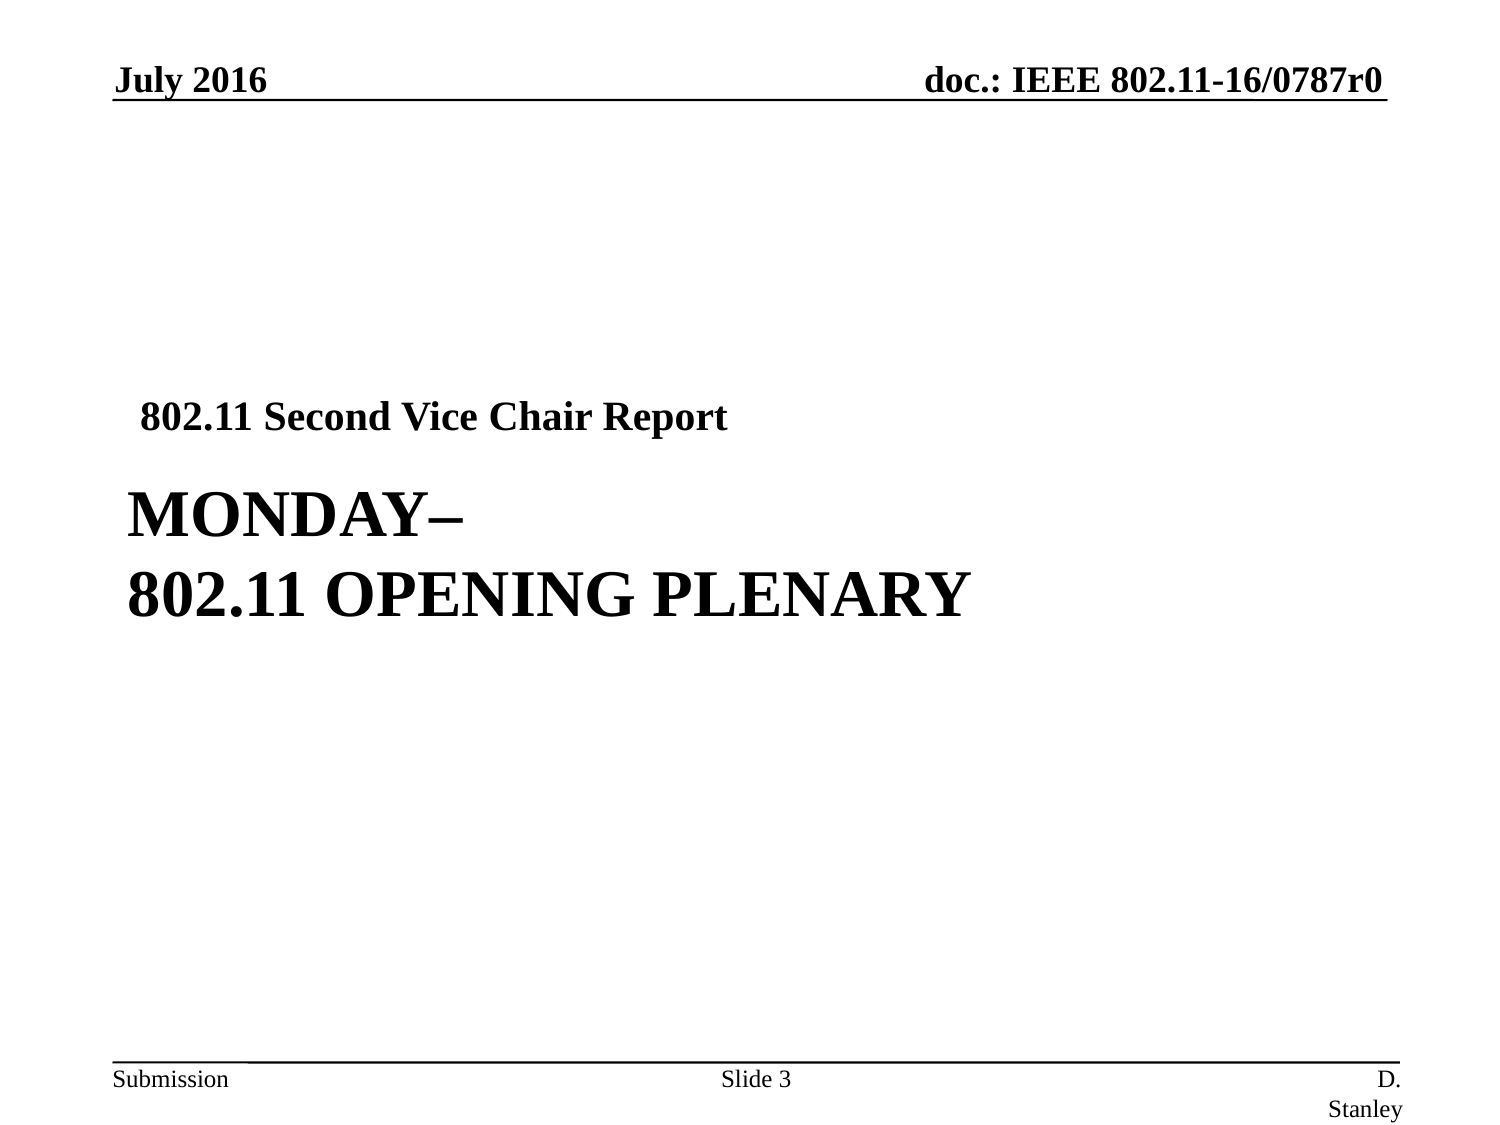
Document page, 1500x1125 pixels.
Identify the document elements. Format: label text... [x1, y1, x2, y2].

slide_number Slide 3 [712, 1061, 800, 1093]
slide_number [114, 54, 401, 101]
list 802.11 Second Vice Chair Report [124, 199, 1401, 447]
title Monday– 802.11 Opening Plenary [112, 462, 1388, 687]
footer D. Stanley, HP Enterprise [1324, 1061, 1402, 1093]
